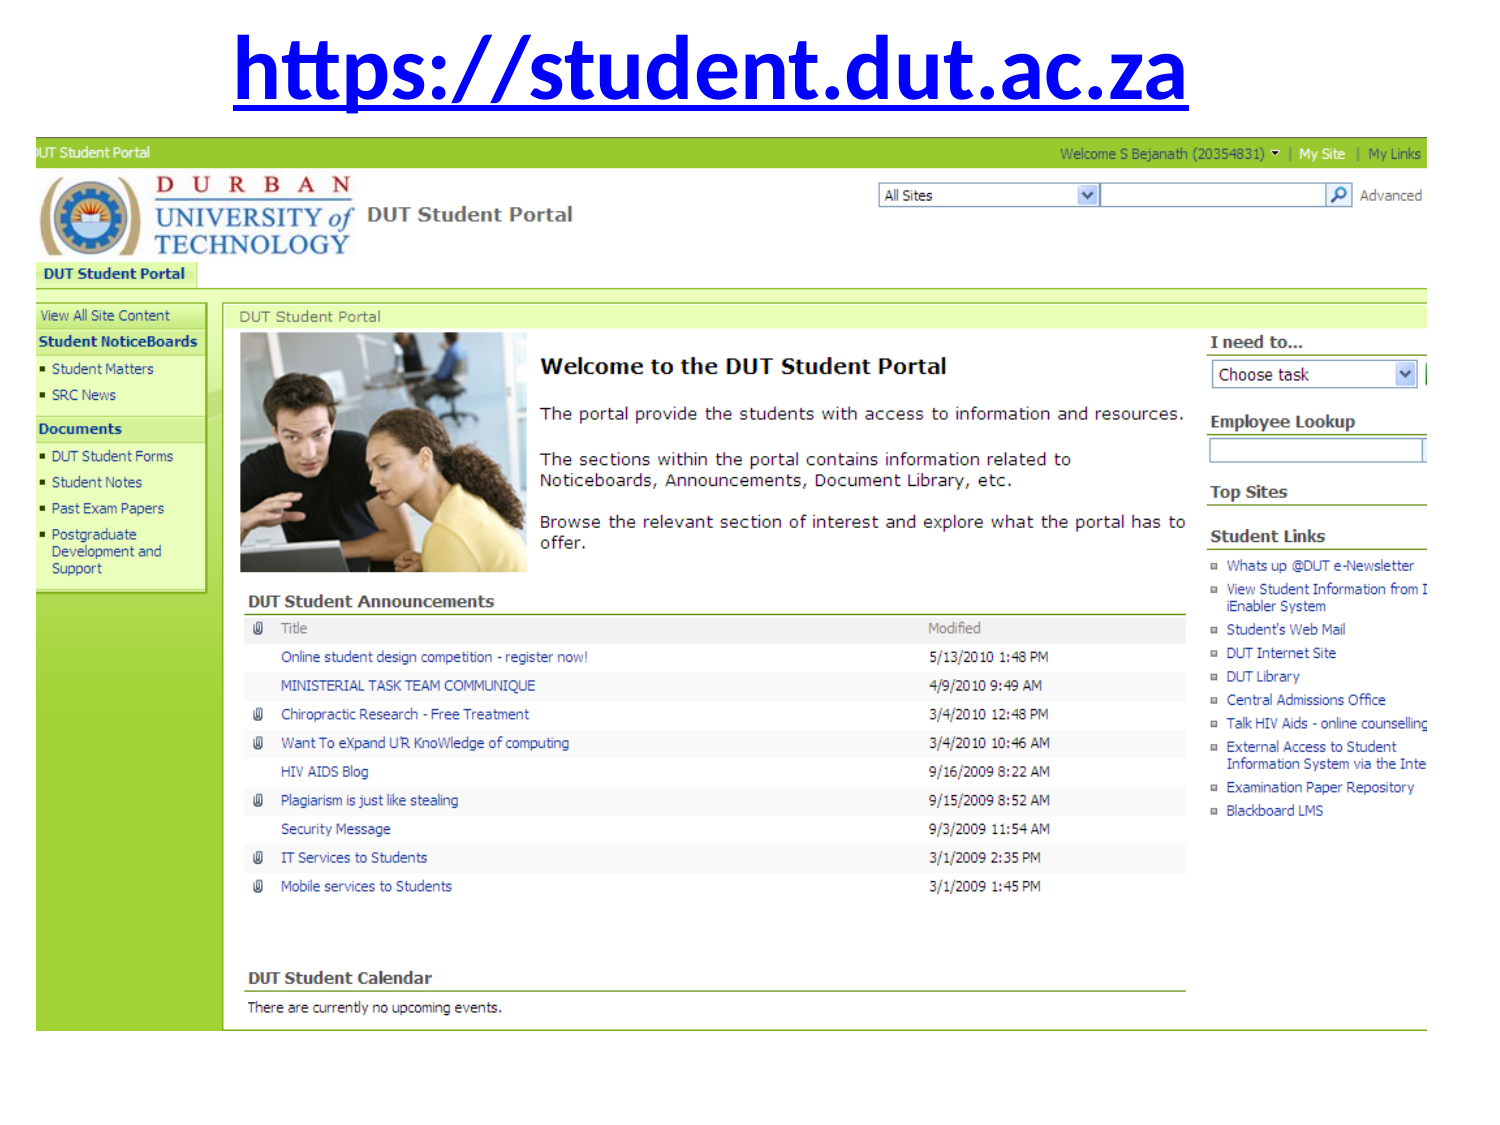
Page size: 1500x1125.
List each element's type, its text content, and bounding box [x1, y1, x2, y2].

picture [35, 137, 1427, 1031]
text_box https://student.dut.ac.za [217, 0, 1205, 135]
